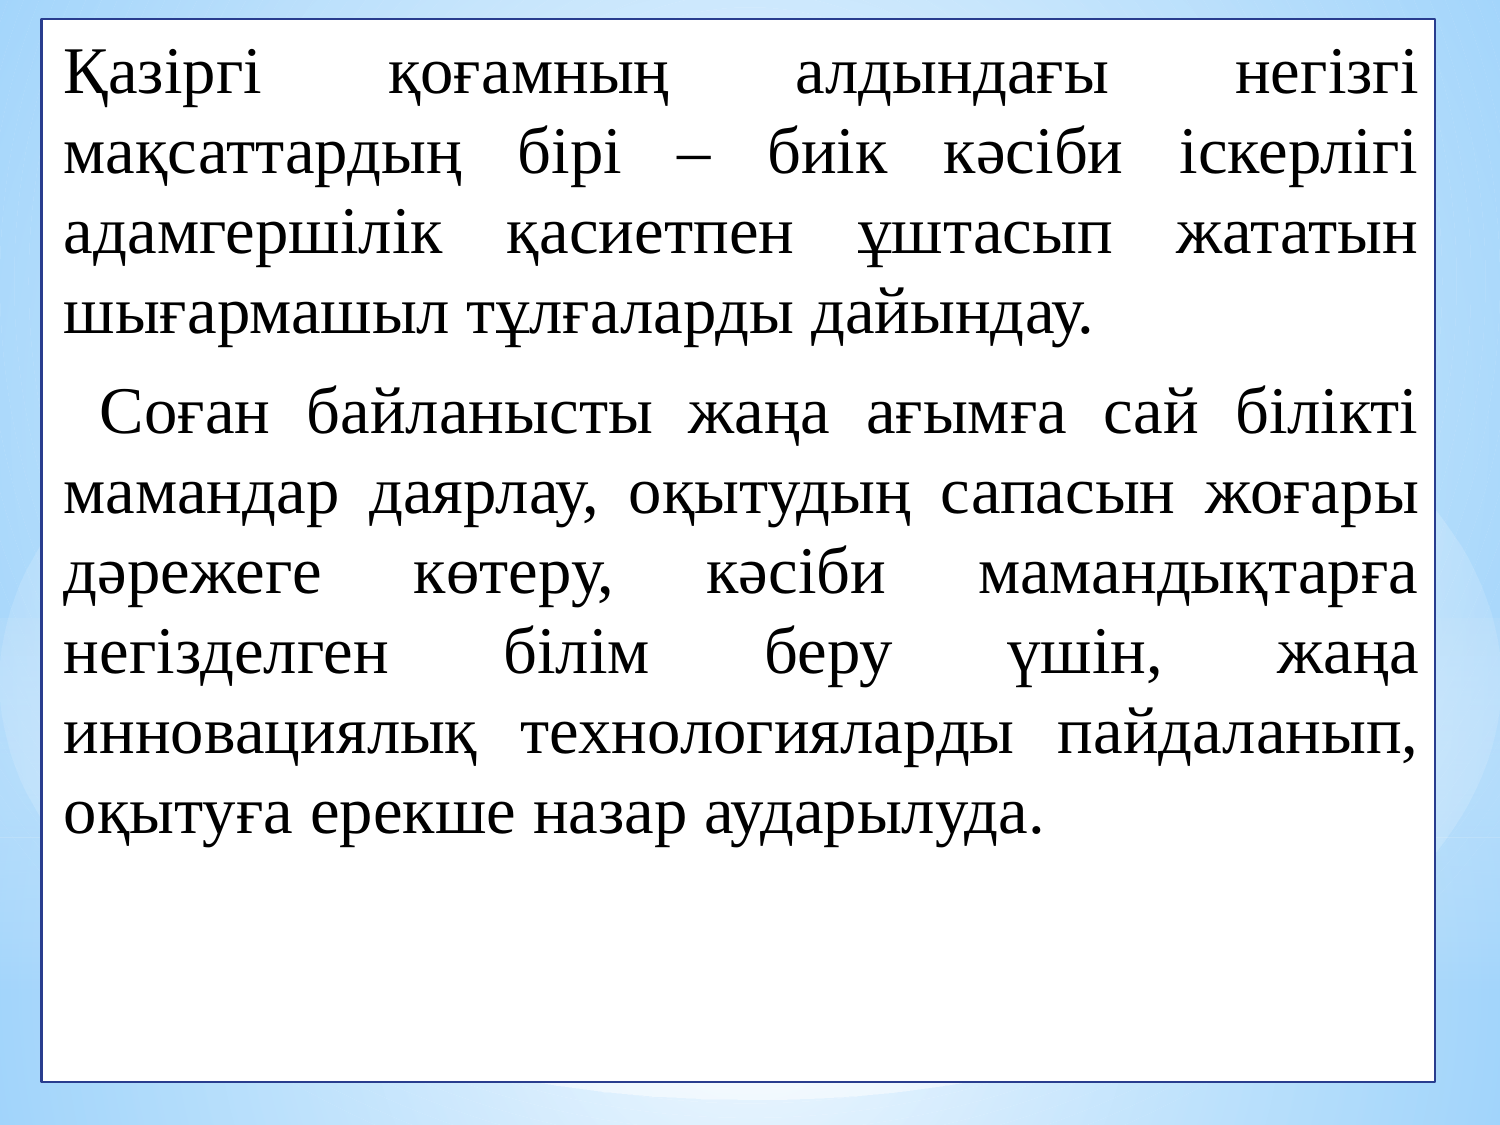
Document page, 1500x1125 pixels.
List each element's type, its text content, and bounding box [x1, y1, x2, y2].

list Қазіргі қоғамның алдындағы негізгі мақсаттардың бірі – биік кәсіби іскерлігі адамгершілік қасиетпен ұштасып жататын шығармашыл тұлғаларды дайындау. Соған байланысты жаңа ағымға сай білікті мамандар даярлау, оқытудың сапасын жоғары дәрежеге көтеру, кәсіби мамандықтарға негізделген білім беру үшін, жаңа инновациялық технологияларды пайдаланып, оқытуға ерекше назар аударылуда. [40, 18, 1436, 1083]
